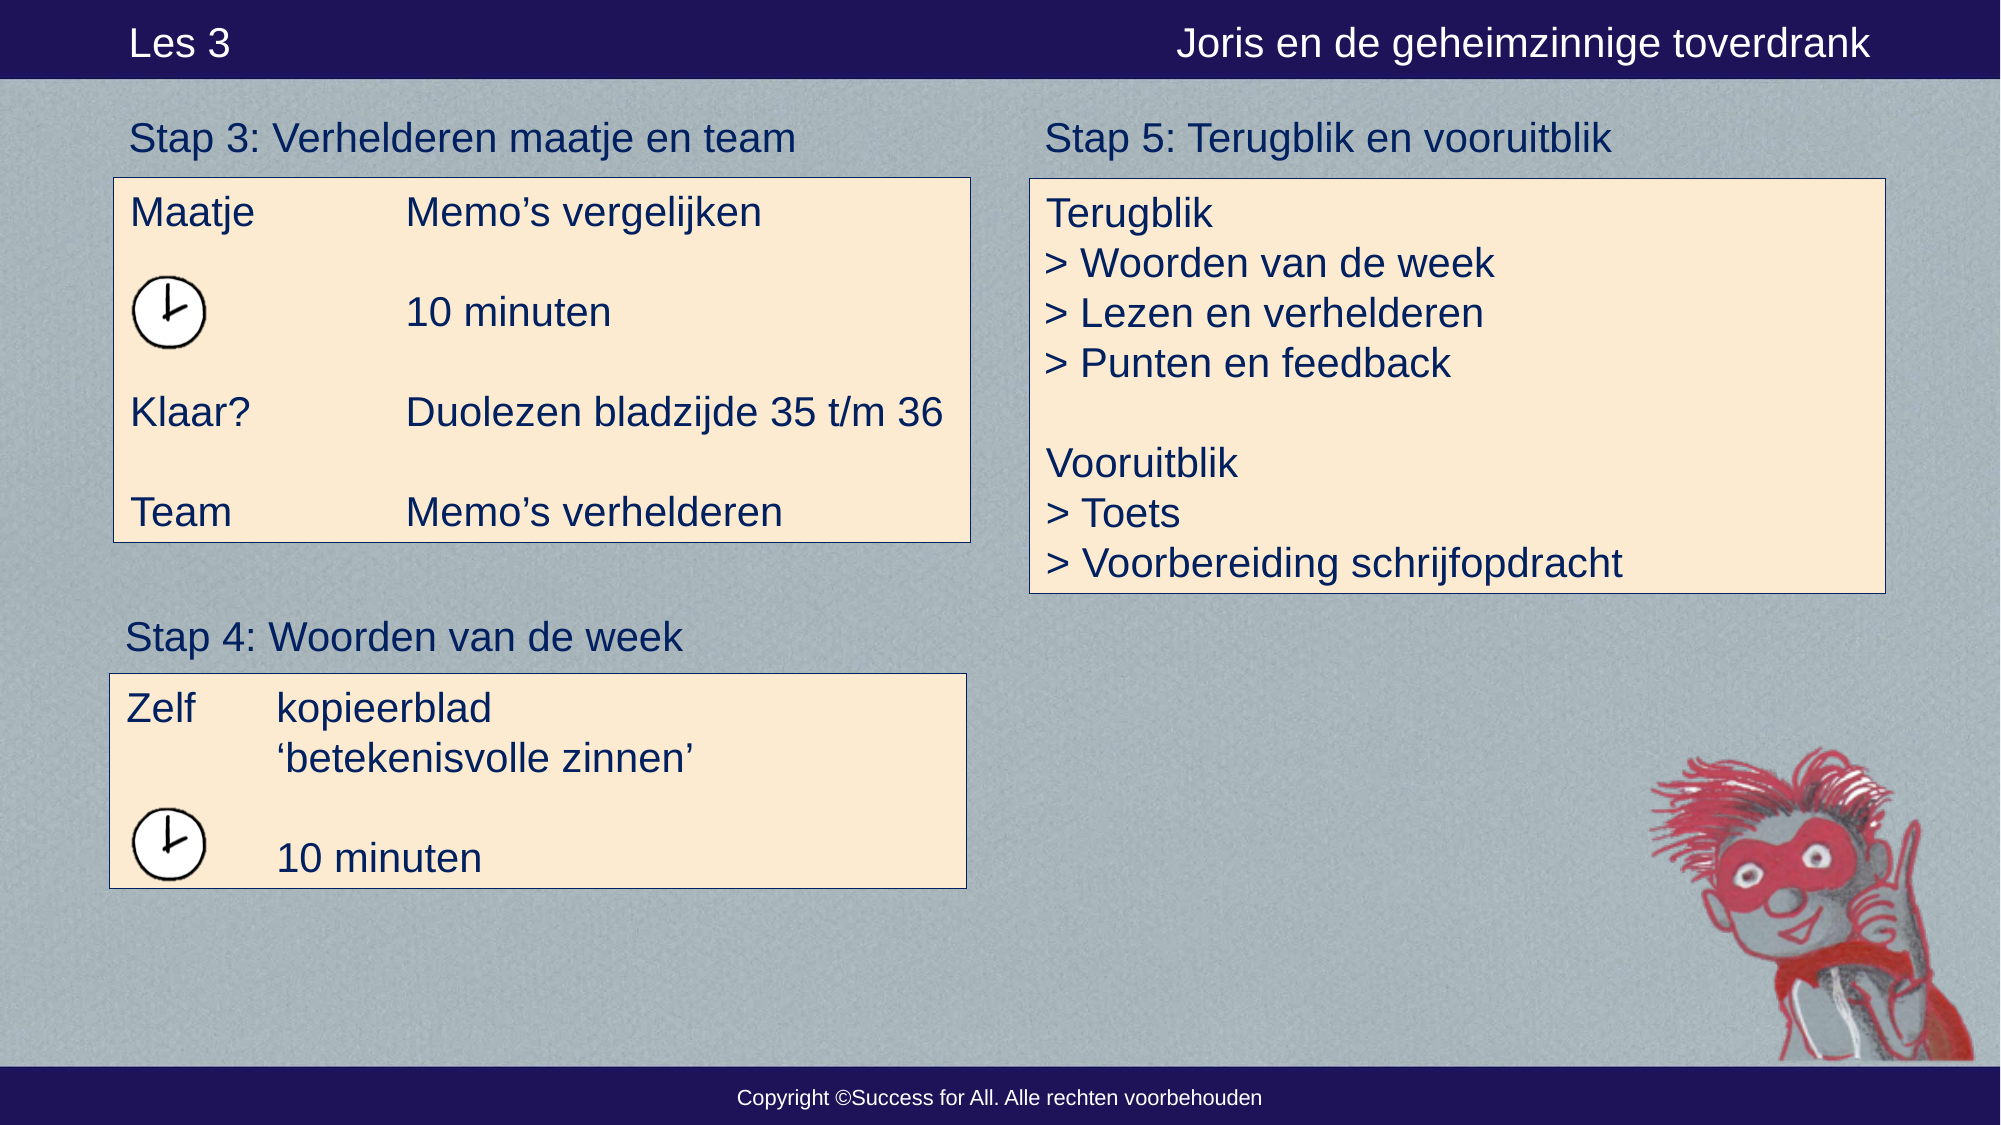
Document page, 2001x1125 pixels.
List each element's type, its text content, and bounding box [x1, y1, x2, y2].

text_box Joris en de geheimzinnige toverdrank [999, 8, 1886, 73]
text_box Copyright ©Success for All. Alle rechten voorbehouden [0, 1076, 2000, 1125]
text_box Zelf kopieerblad ‘betekenisvolle zinnen’ 10 minuten [109, 673, 967, 889]
text_box Stap 5: Terugblik en vooruitblik [1029, 103, 1822, 169]
text_box Stap 3: Verhelderen maatje en team [114, 103, 907, 169]
text_box Maatje Memo’s vergelijken 10 minuten Klaar? Duolezen bladzijde 35 t/m 36 Team Memo’s verhelderen [113, 177, 971, 543]
text_box Stap 4: Woorden van de week [109, 602, 903, 667]
text_box Terugblik > Woorden van de week > Lezen en verhelderen > Punten en feedback Vooruitblik > Toets > Voorbereiding schrijfopdracht [1029, 178, 1886, 594]
text_box Les 3 [114, 8, 354, 73]
picture [0, 0, 2001, 1125]
